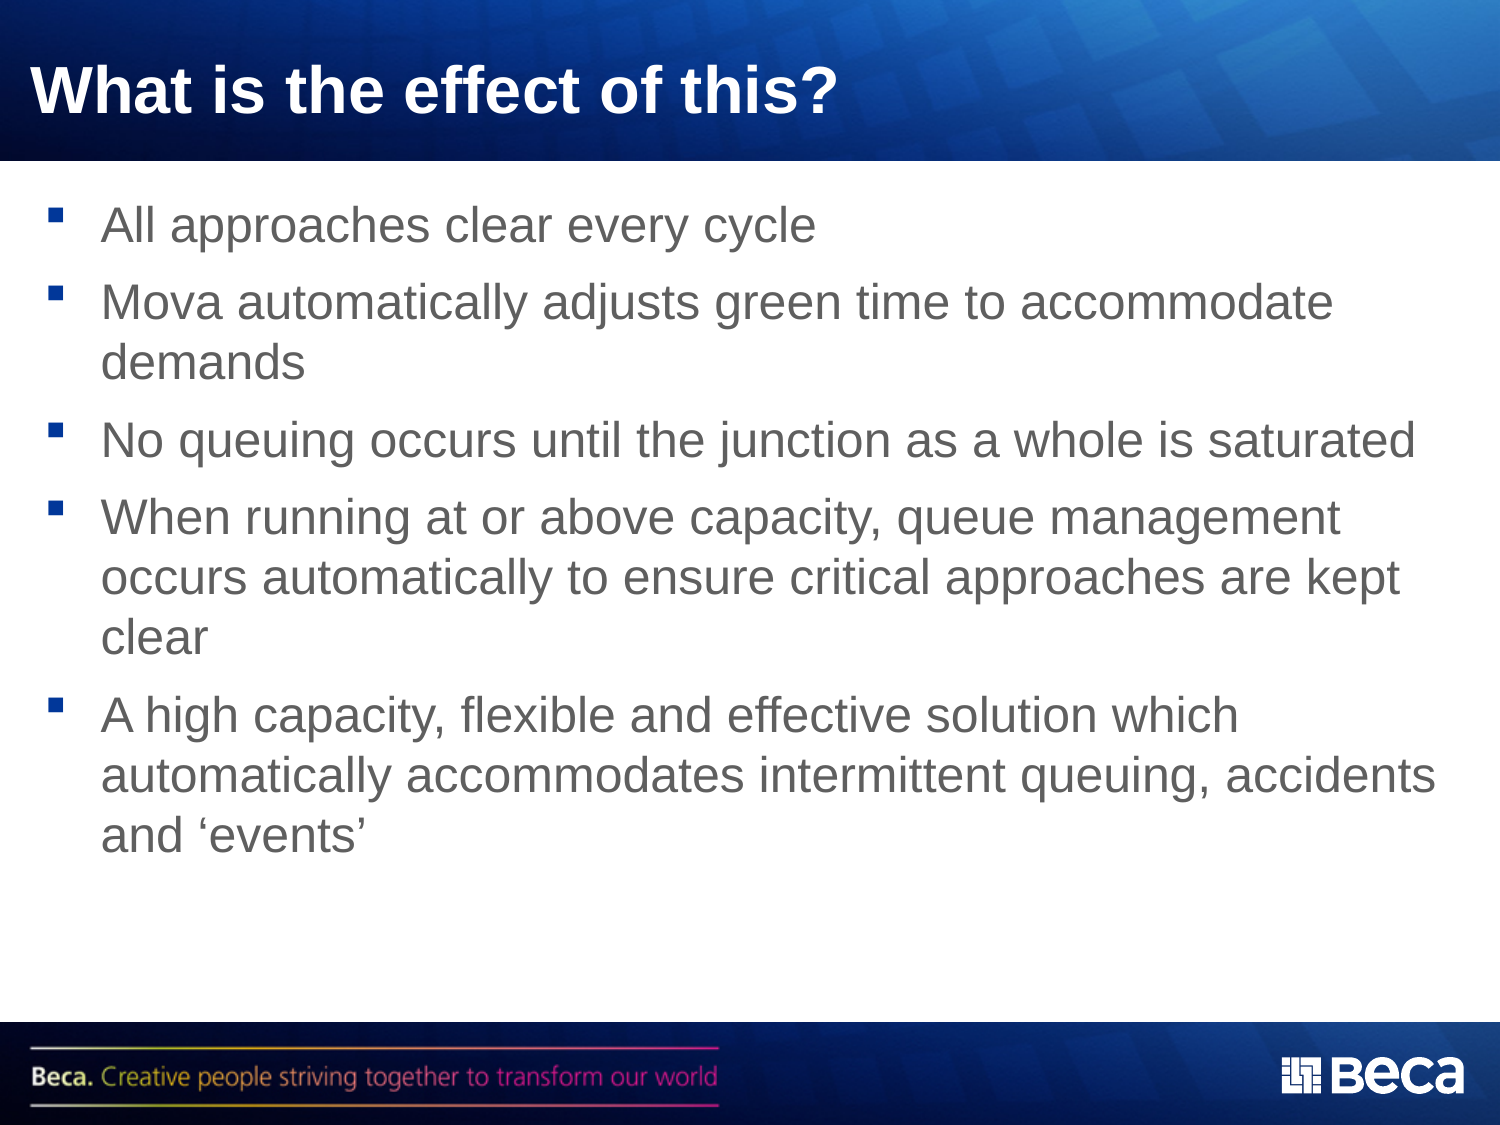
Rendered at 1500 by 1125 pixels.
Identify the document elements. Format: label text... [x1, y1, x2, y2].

list All approaches clear every cycle Mova automatically adjusts green time to accommodate demands No queuing occurs until the junction as a whole is saturated When running at or above capacity, queue management occurs automatically to ensure critical approaches are kept clear A high capacity, flexible and effective solution which automatically accommodates intermittent queuing, accidents and ‘events’ [29, 184, 1471, 988]
picture [0, 1022, 1500, 1125]
picture [0, 0, 1500, 161]
title What is the effect of this? [30, 7, 1500, 149]
